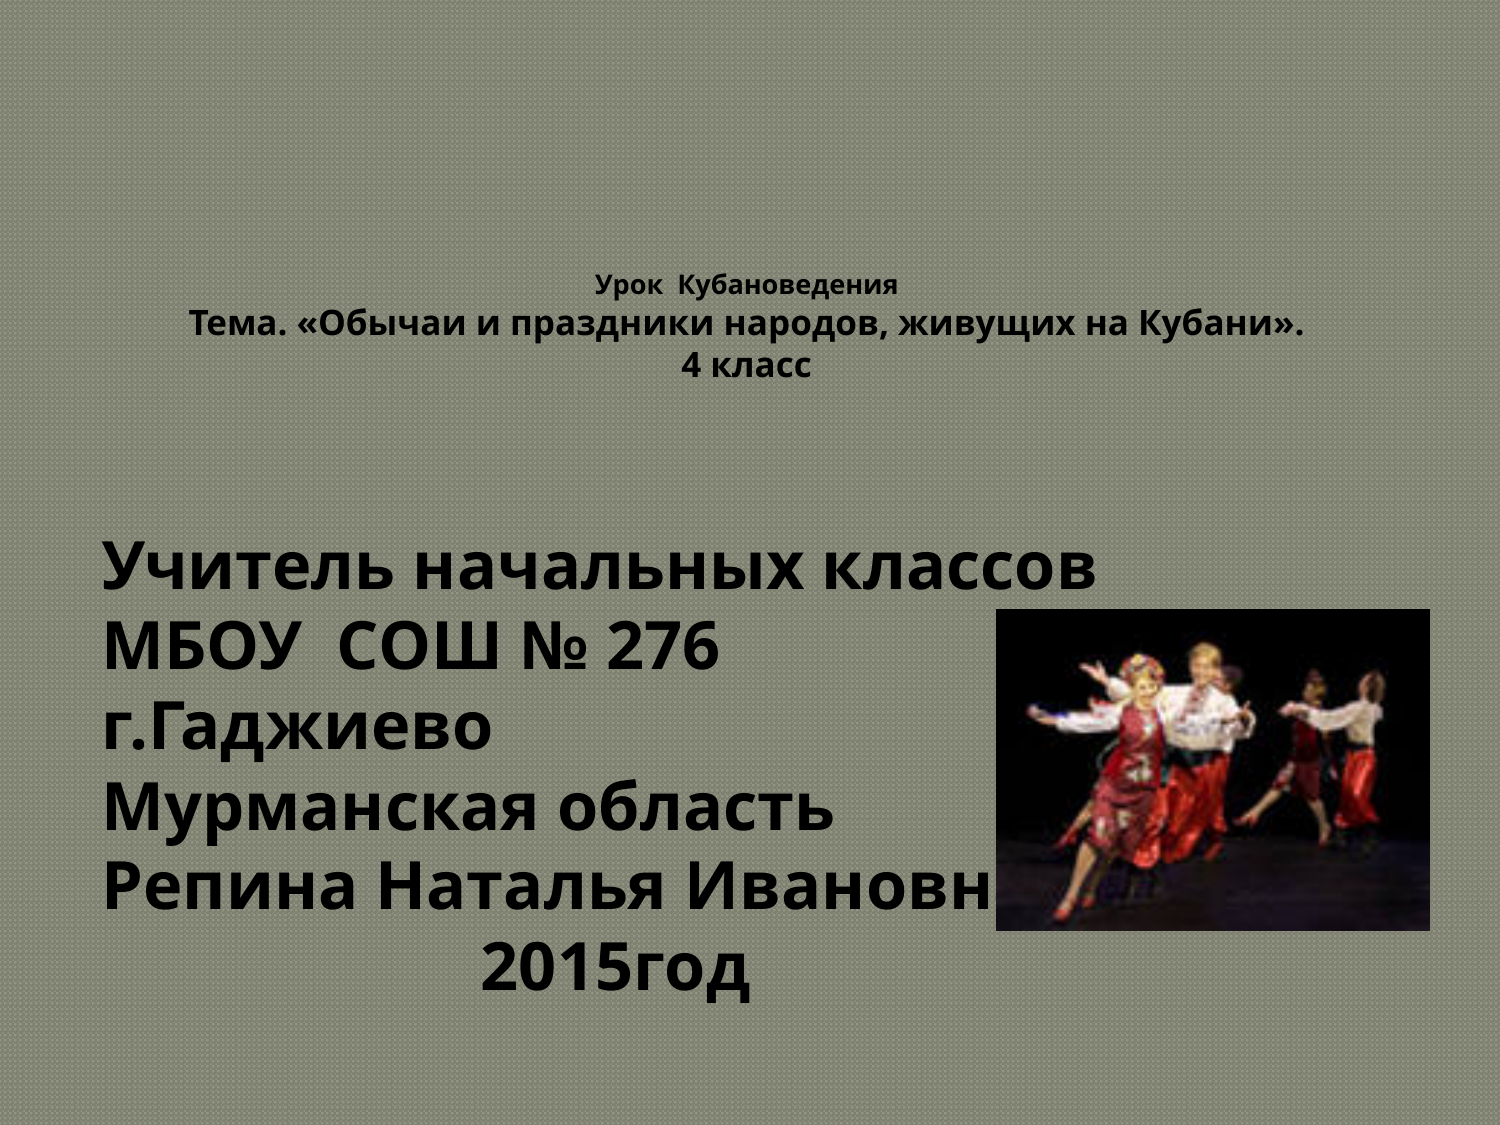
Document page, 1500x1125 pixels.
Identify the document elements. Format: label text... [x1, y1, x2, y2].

title Урок Кубановедения Тема. «Обычаи и праздники народов, живущих на Кубани». 4 класс [82, 0, 1442, 434]
subtitle Учитель начальных классов МБОУ СОШ № 276 г.Гаджиево Мурманская область Репина Наталья Ивановна 2015год [93, 515, 1275, 1043]
picture [995, 609, 1430, 931]
